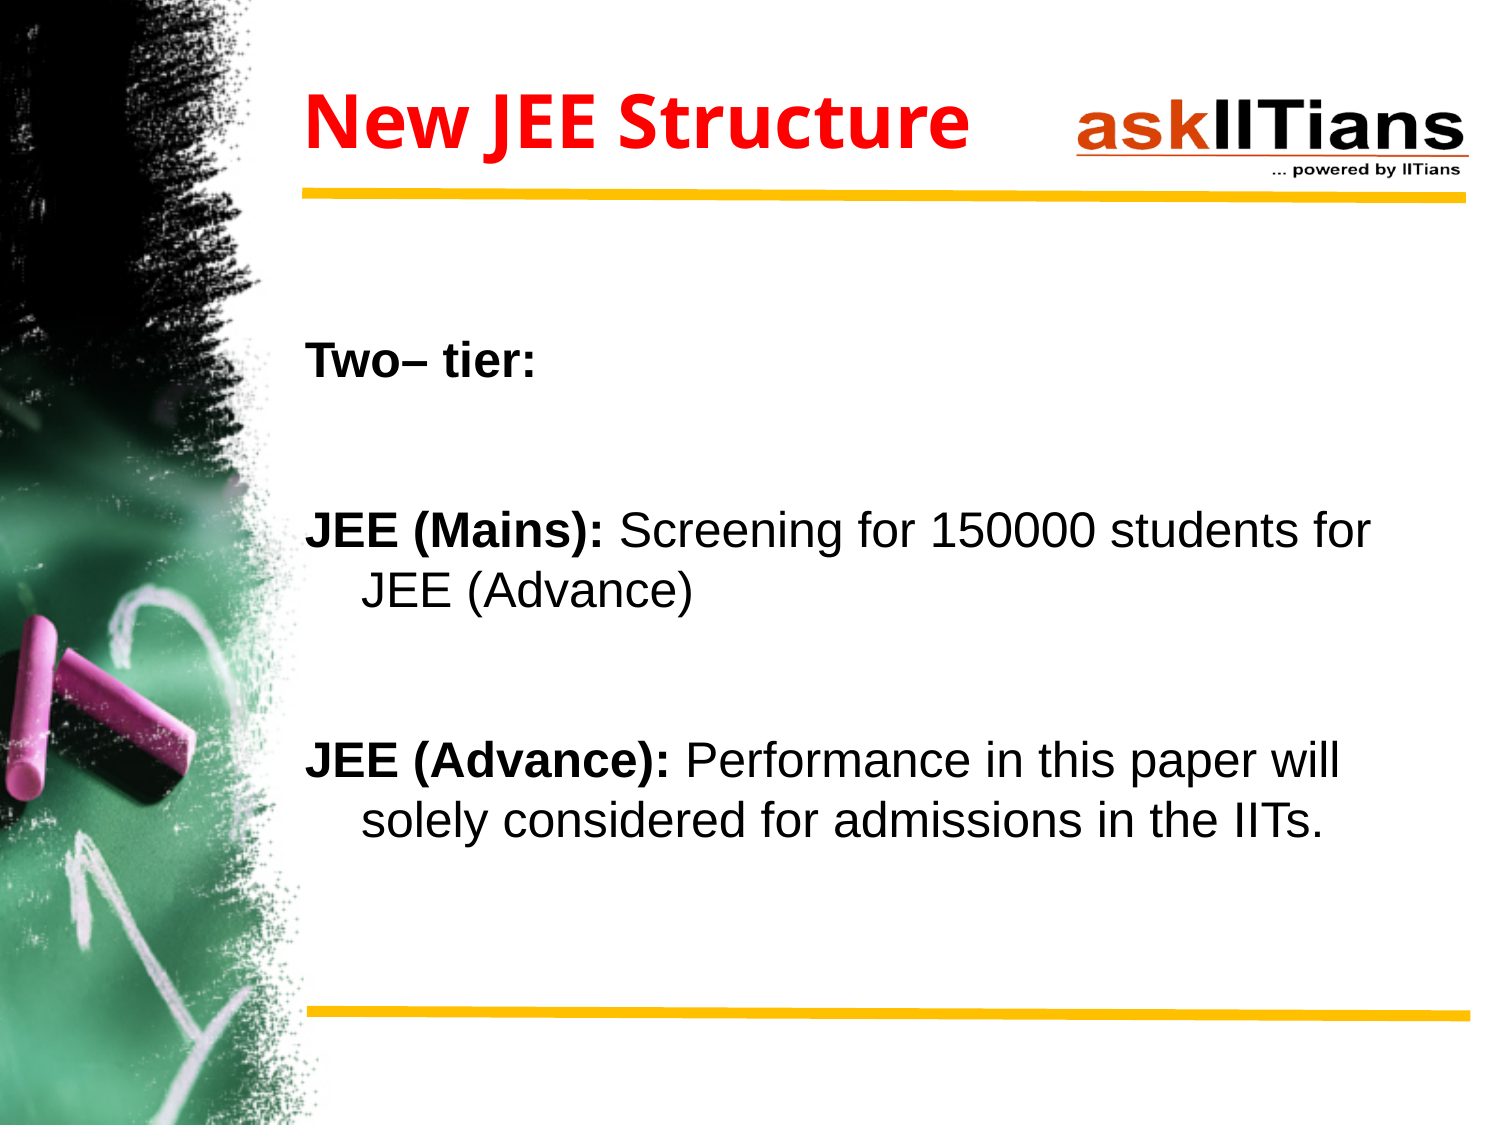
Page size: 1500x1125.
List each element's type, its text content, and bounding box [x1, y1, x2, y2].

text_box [306, 1011, 1471, 1017]
picture [0, 0, 1500, 1125]
title New JEE Structure [287, 49, 1438, 188]
list Two– tier: JEE (Mains): Screening for 150000 students for JEE (Advance) JEE (Advance): Performance in this paper will solely considered for admissions in the IITs. [289, 319, 1440, 819]
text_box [301, 192, 949, 198]
